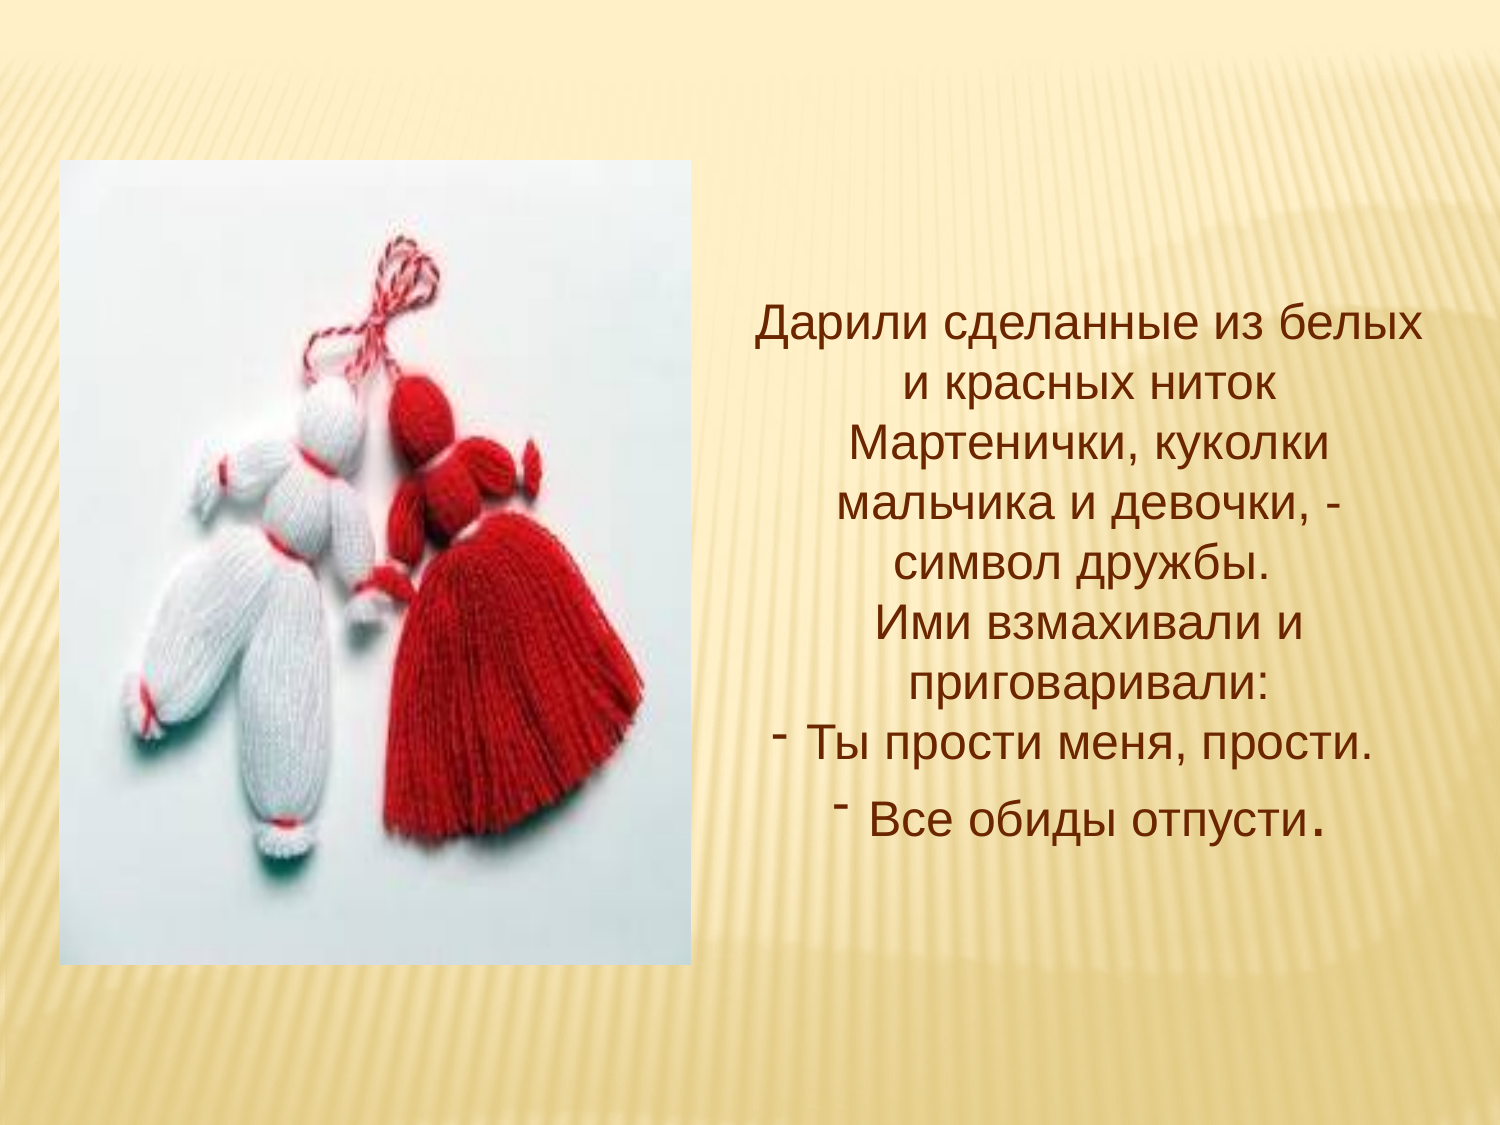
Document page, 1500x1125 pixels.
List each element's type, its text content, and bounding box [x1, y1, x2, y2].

picture [58, 160, 692, 965]
text_box Дарили сделанные из белых и красных ниток Мартенички, куколки мальчика и девочки, - символ дружбы. Ими взмахивали и приговаривали: Ты прости меня, прости. Все обиды отпусти. [738, 42, 1441, 858]
